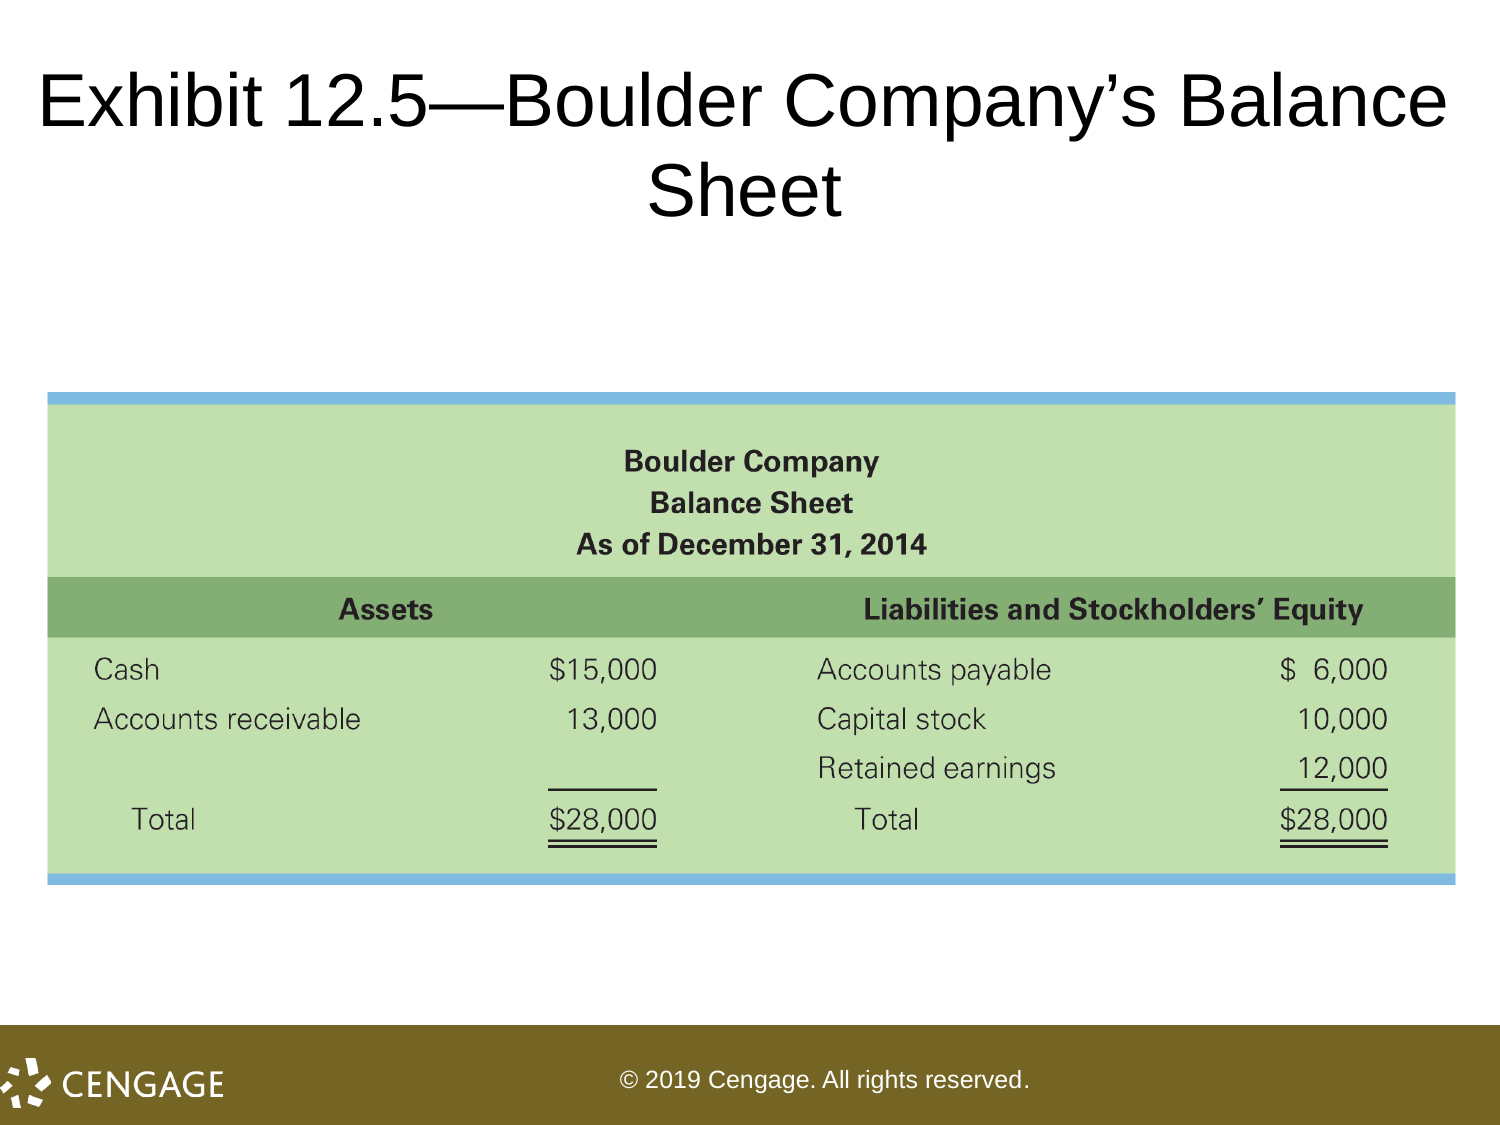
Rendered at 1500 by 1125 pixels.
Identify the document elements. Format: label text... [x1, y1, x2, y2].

picture [0, 1058, 223, 1108]
title Exhibit 12.5—Boulder Company’s Balance Sheet [19, 41, 1469, 241]
picture [43, 387, 1457, 888]
